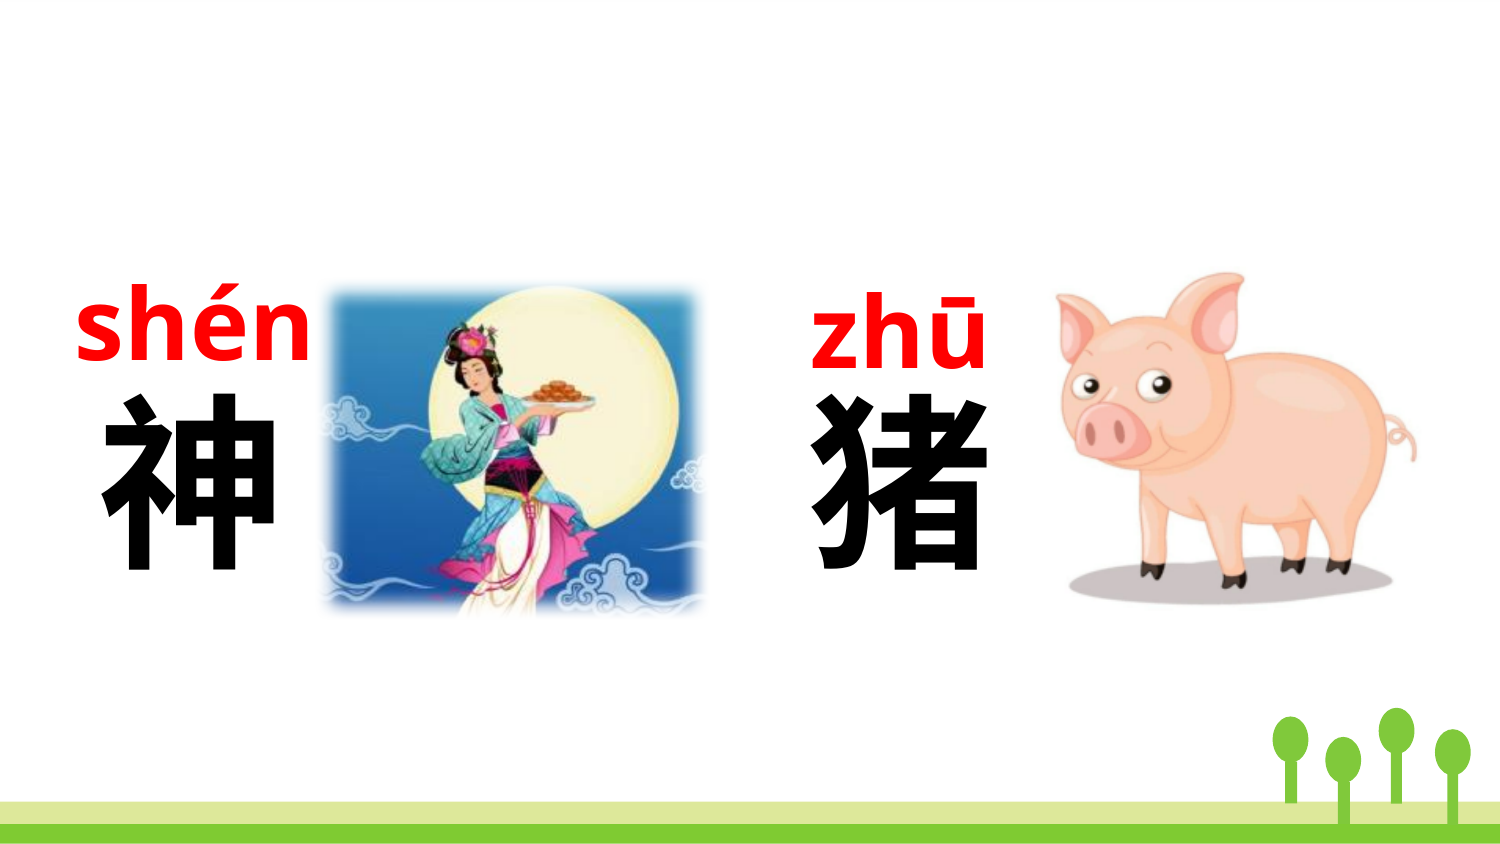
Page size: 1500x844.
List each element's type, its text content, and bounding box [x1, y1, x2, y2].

picture [0, 0, 1500, 801]
text_box 神 [46, 387, 314, 598]
text_box zhū [717, 262, 1031, 394]
text_box 猪 [769, 394, 1031, 598]
text_box shén [32, 255, 358, 387]
